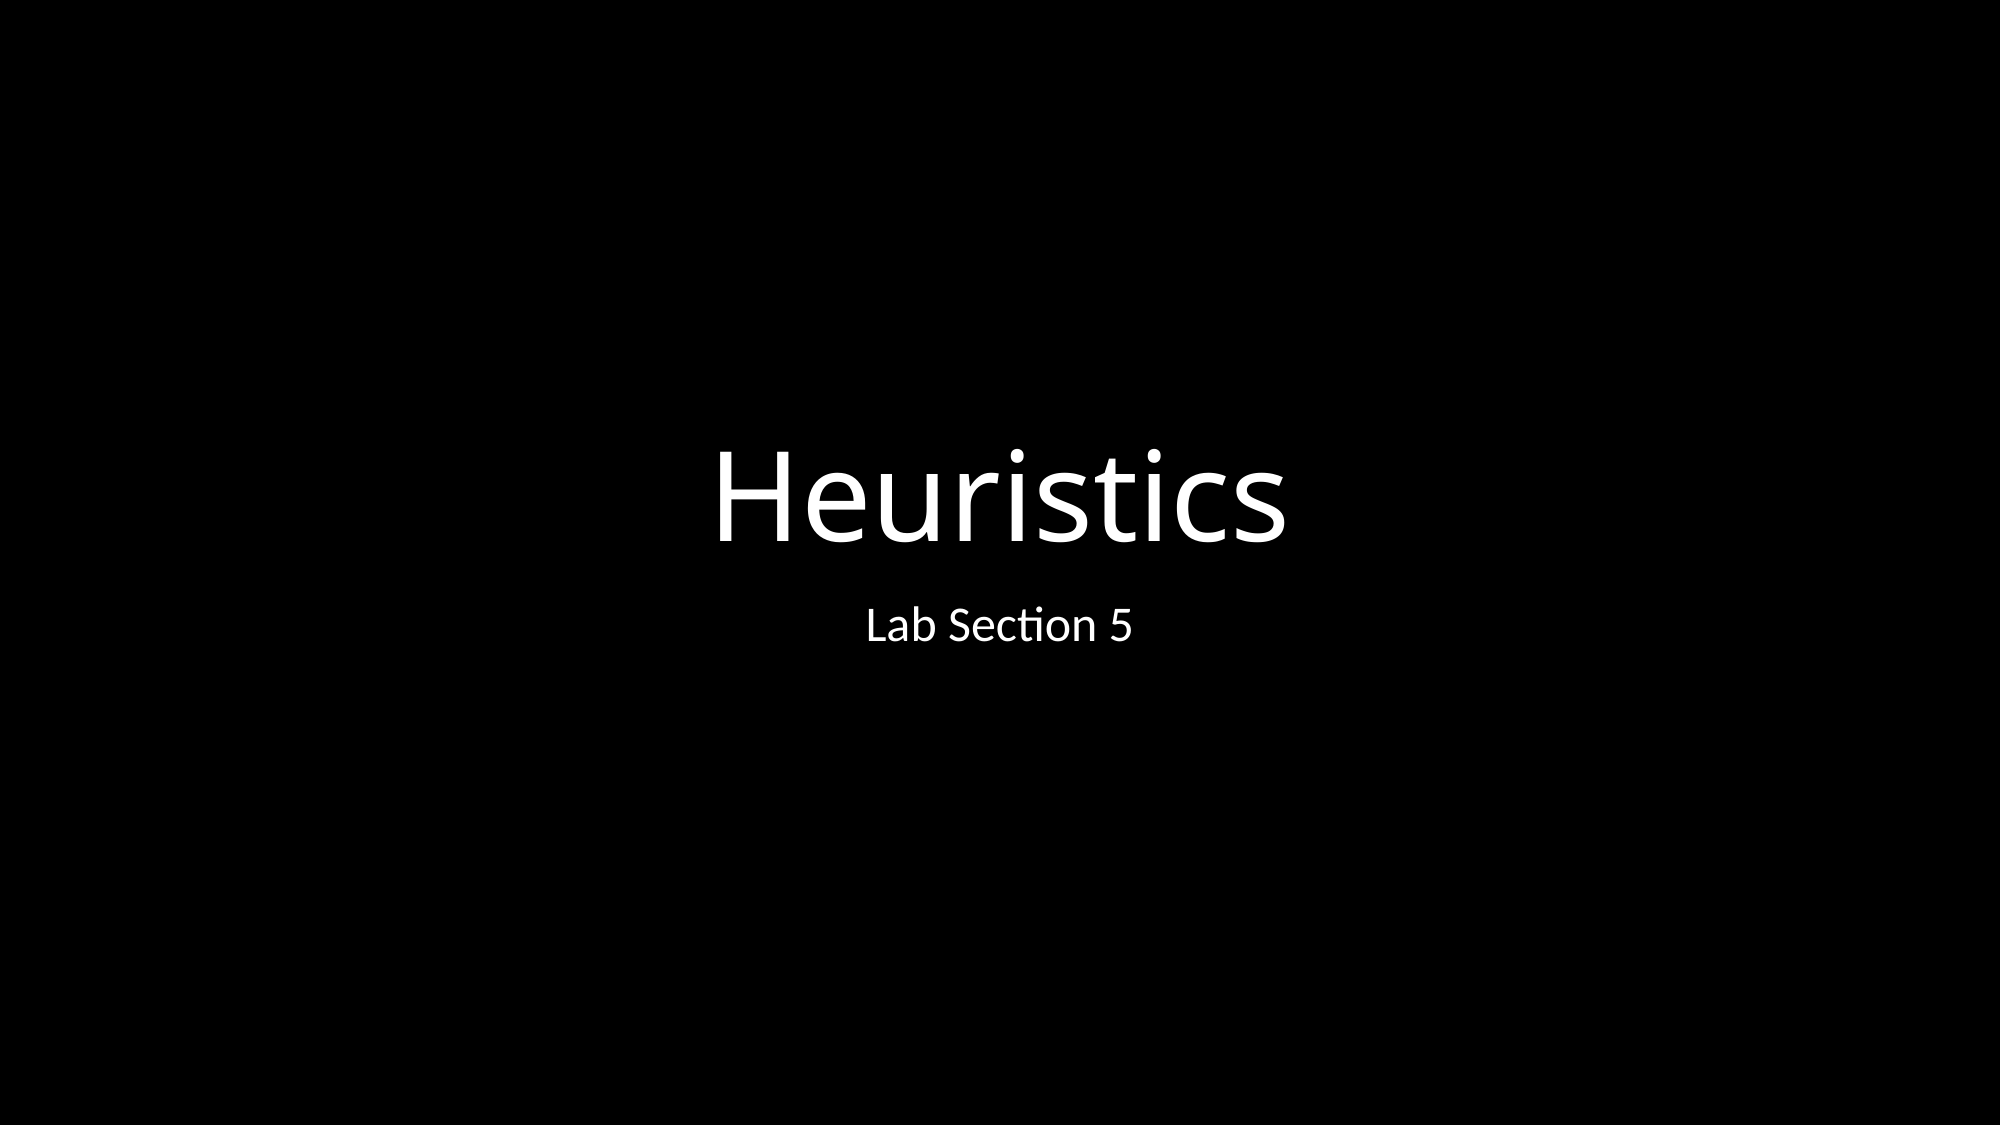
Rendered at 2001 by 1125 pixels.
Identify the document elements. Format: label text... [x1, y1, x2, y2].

subtitle Lab Section 5 [249, 590, 1750, 863]
title Heuristics [249, 184, 1750, 576]
